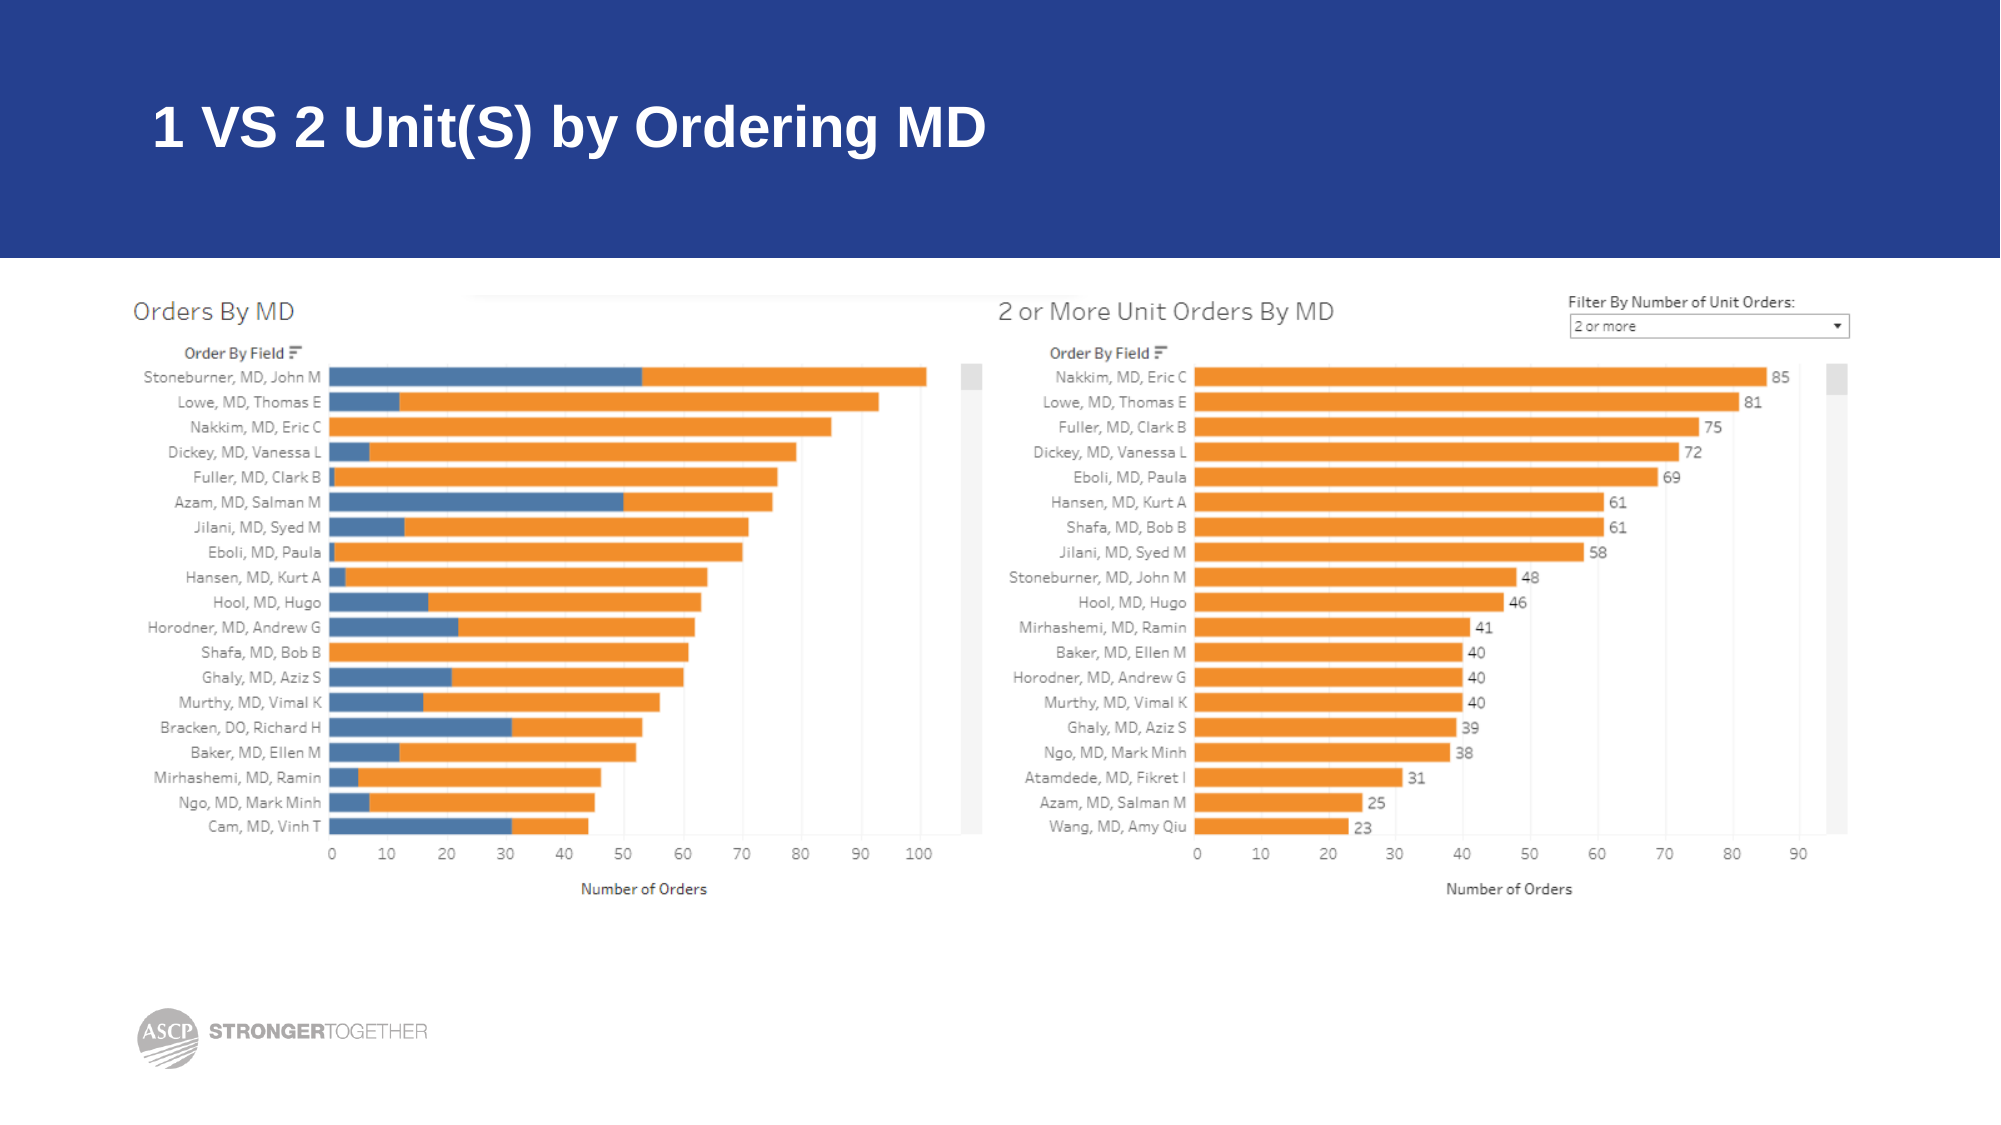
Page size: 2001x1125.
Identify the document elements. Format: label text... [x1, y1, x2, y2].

title 1 VS 2 Unit(S) by Ordering MD [137, 20, 1863, 238]
picture [137, 1008, 427, 1069]
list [117, 295, 1939, 942]
